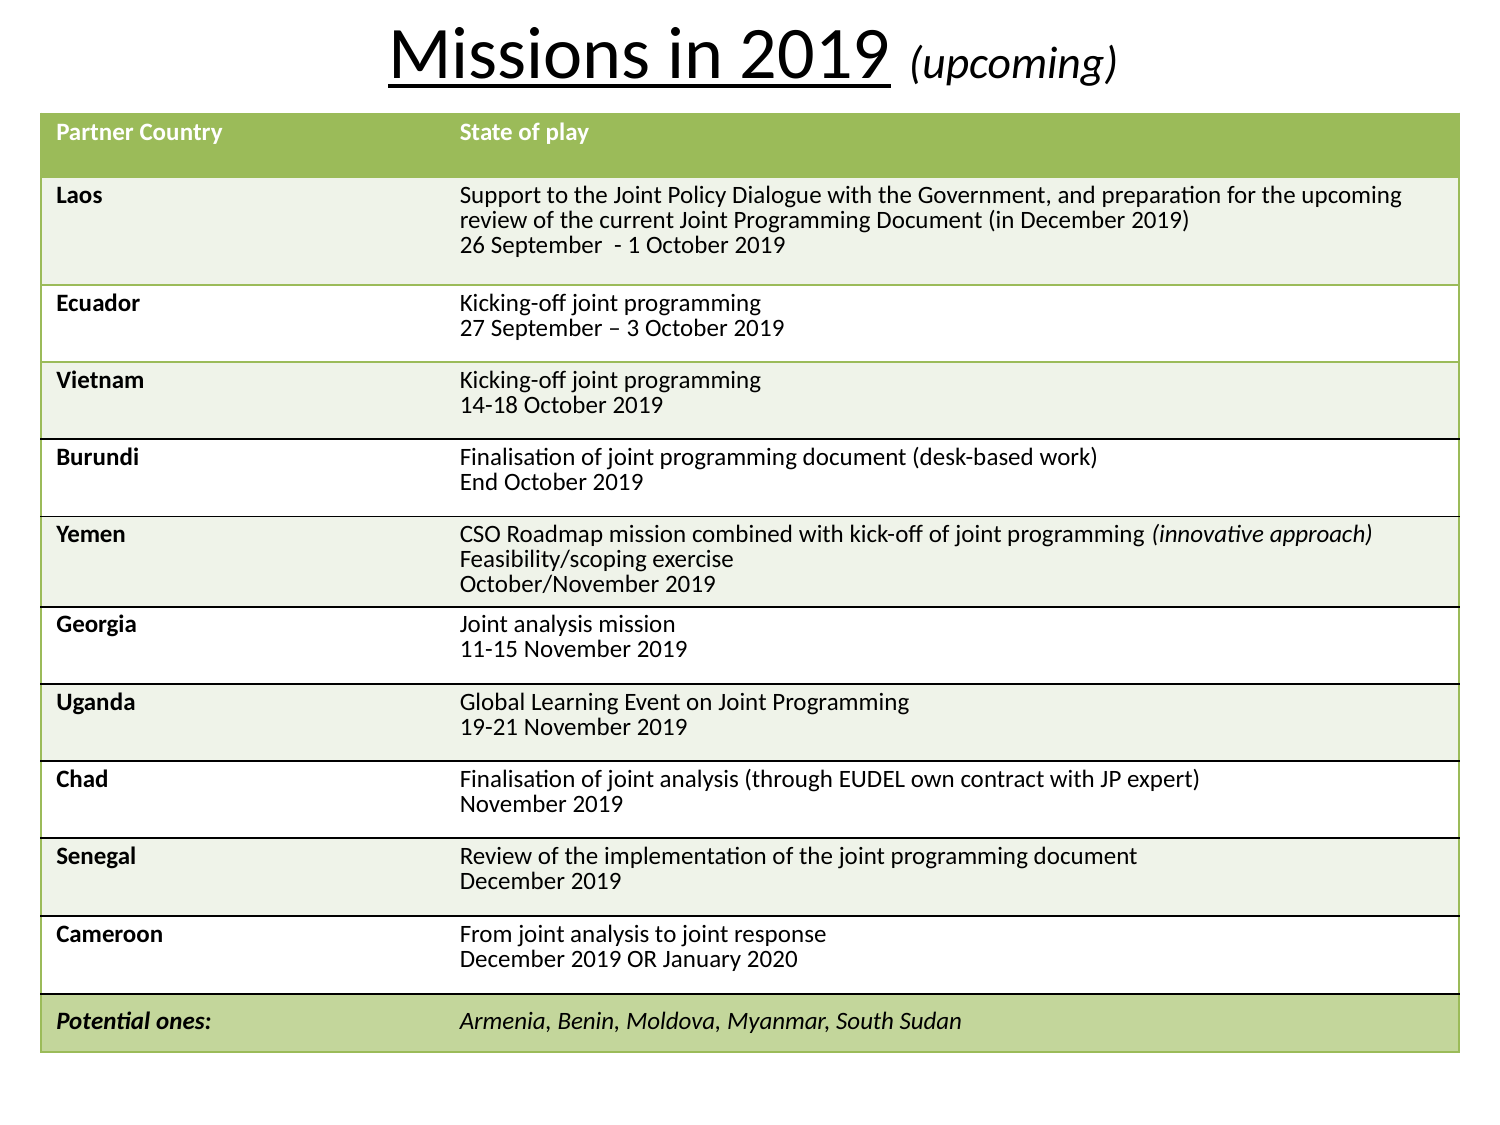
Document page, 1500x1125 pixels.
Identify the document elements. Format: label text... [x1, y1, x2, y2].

table_cell Potential ones: [42, 995, 445, 1051]
table_cell Cameroon [42, 917, 445, 993]
table_cell Senegal [42, 839, 445, 915]
table_cell Joint analysis mission 11-15 November 2019 [445, 608, 1458, 683]
table_cell Global Learning Event on Joint Programming 19-21 November 2019 [445, 685, 1458, 760]
table_cell Burundi [42, 440, 445, 516]
table_cell Ecuador [42, 286, 445, 361]
table_cell Review of the implementation of the joint programming document December 2019 [445, 839, 1458, 915]
table_cell Chad [42, 762, 445, 837]
table_cell Vietnam [42, 363, 445, 438]
table_cell Yemen [42, 517, 445, 606]
table_cell Uganda [42, 685, 445, 760]
table_cell From joint analysis to joint response December 2019 OR January 2020 [445, 917, 1458, 993]
table_cell Kicking-off joint programming 14-18 October 2019 [445, 363, 1458, 438]
table_header Partner Country [42, 115, 445, 176]
table_cell Support to the Joint Policy Dialogue with the Government, and preparation for the upcoming review of the current Joint Programming Document (in December 2019) 26 September - 1 October 2019 [445, 178, 1458, 284]
table_cell Kicking-off joint programming 27 September – 3 October 2019 [445, 286, 1458, 361]
table_header State of play [445, 115, 1458, 176]
table_cell Finalisation of joint programming document (desk-based work) End October 2019 [445, 440, 1458, 516]
table_cell Georgia [42, 608, 445, 683]
table_cell Armenia, Benin, Moldova, Myanmar, South Sudan [445, 995, 1458, 1051]
title Missions in 2019 (upcoming) [78, 0, 1429, 102]
table_cell CSO Roadmap mission combined with kick-off of joint programming (innovative approach) Feasibility/scoping exercise October/November 2019 [445, 517, 1458, 606]
table_cell Finalisation of joint analysis (through EUDEL own contract with JP expert) November 2019 [445, 762, 1458, 837]
table_cell Laos [42, 178, 445, 284]
